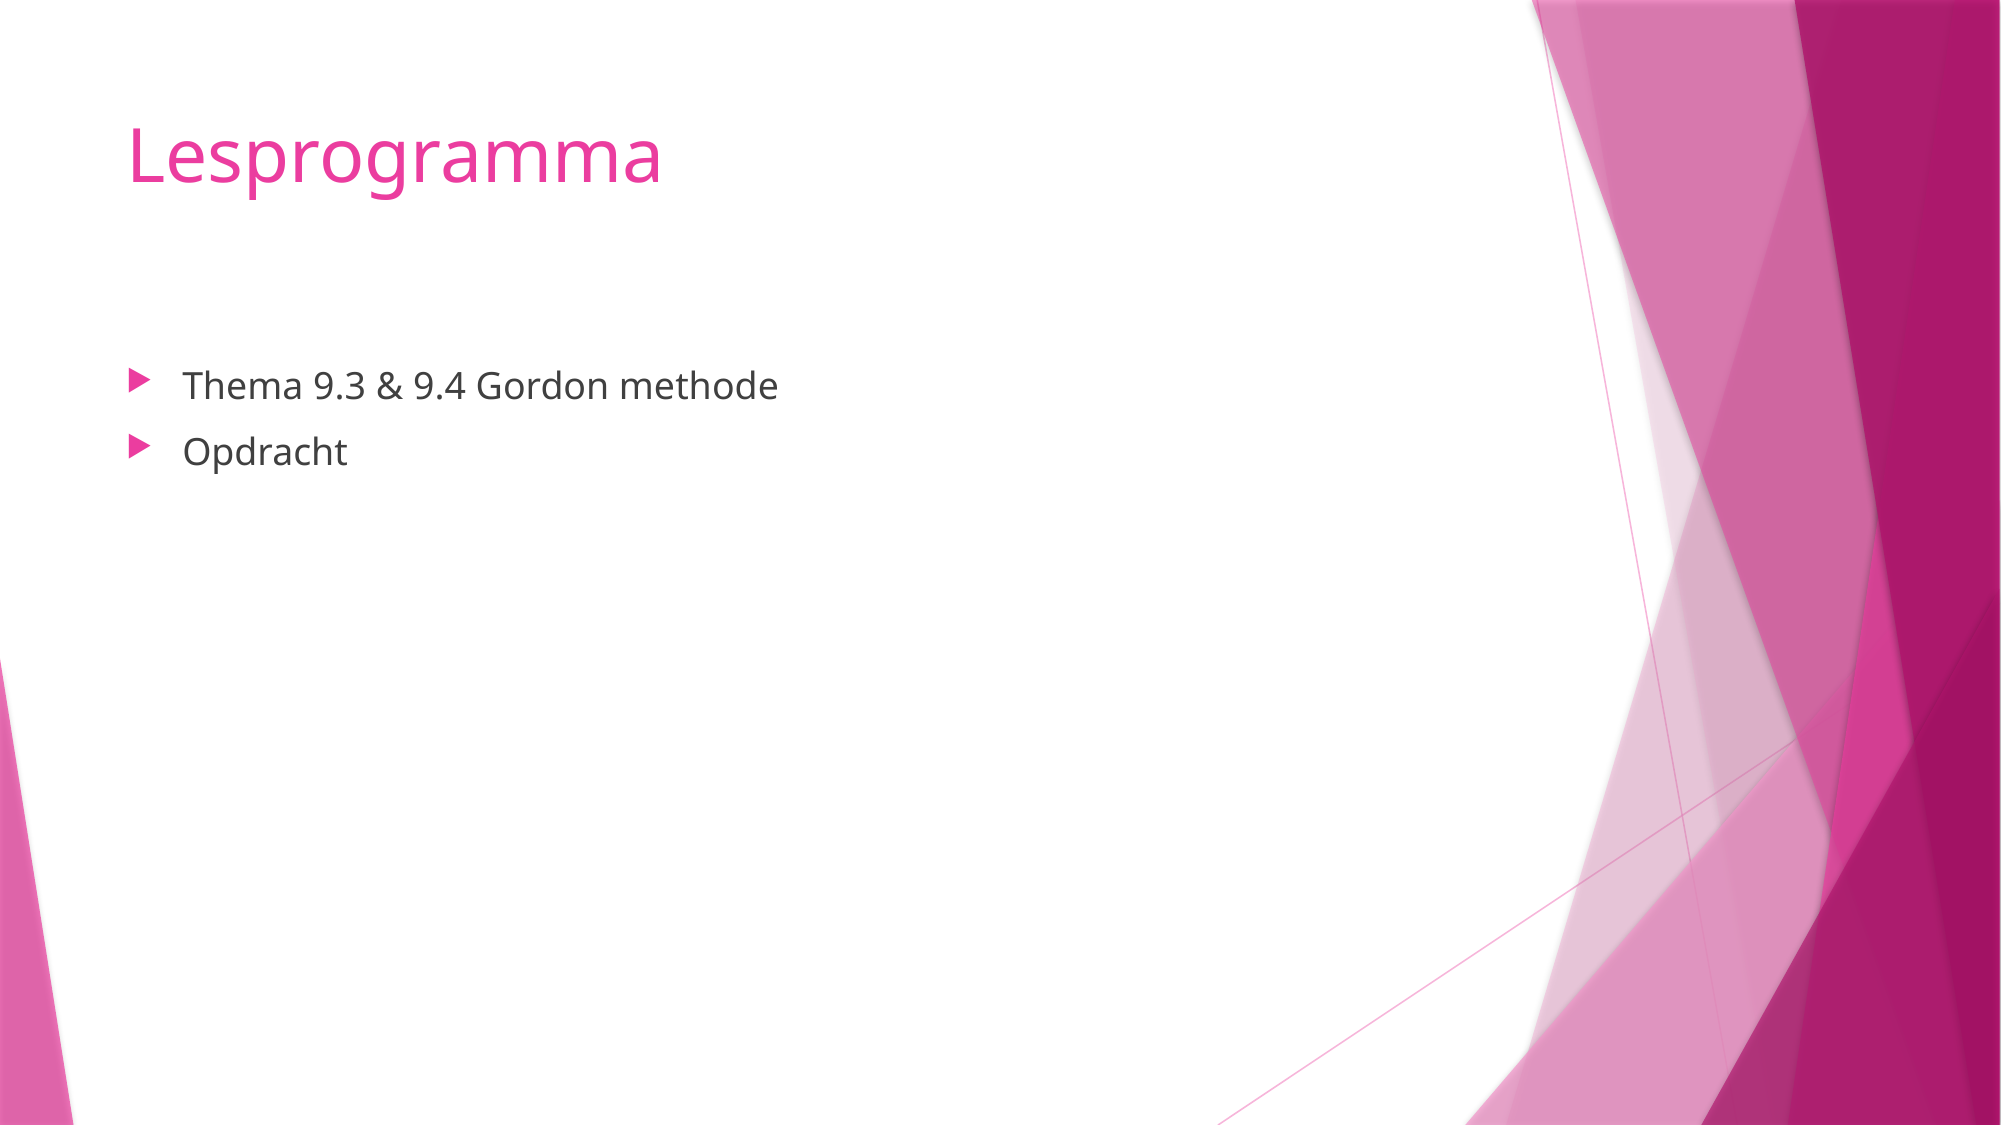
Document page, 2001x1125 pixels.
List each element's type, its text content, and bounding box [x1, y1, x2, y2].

list Thema 9.3 & 9.4 Gordon methode Opdracht [111, 354, 1522, 992]
title Lesprogramma [111, 99, 1522, 317]
